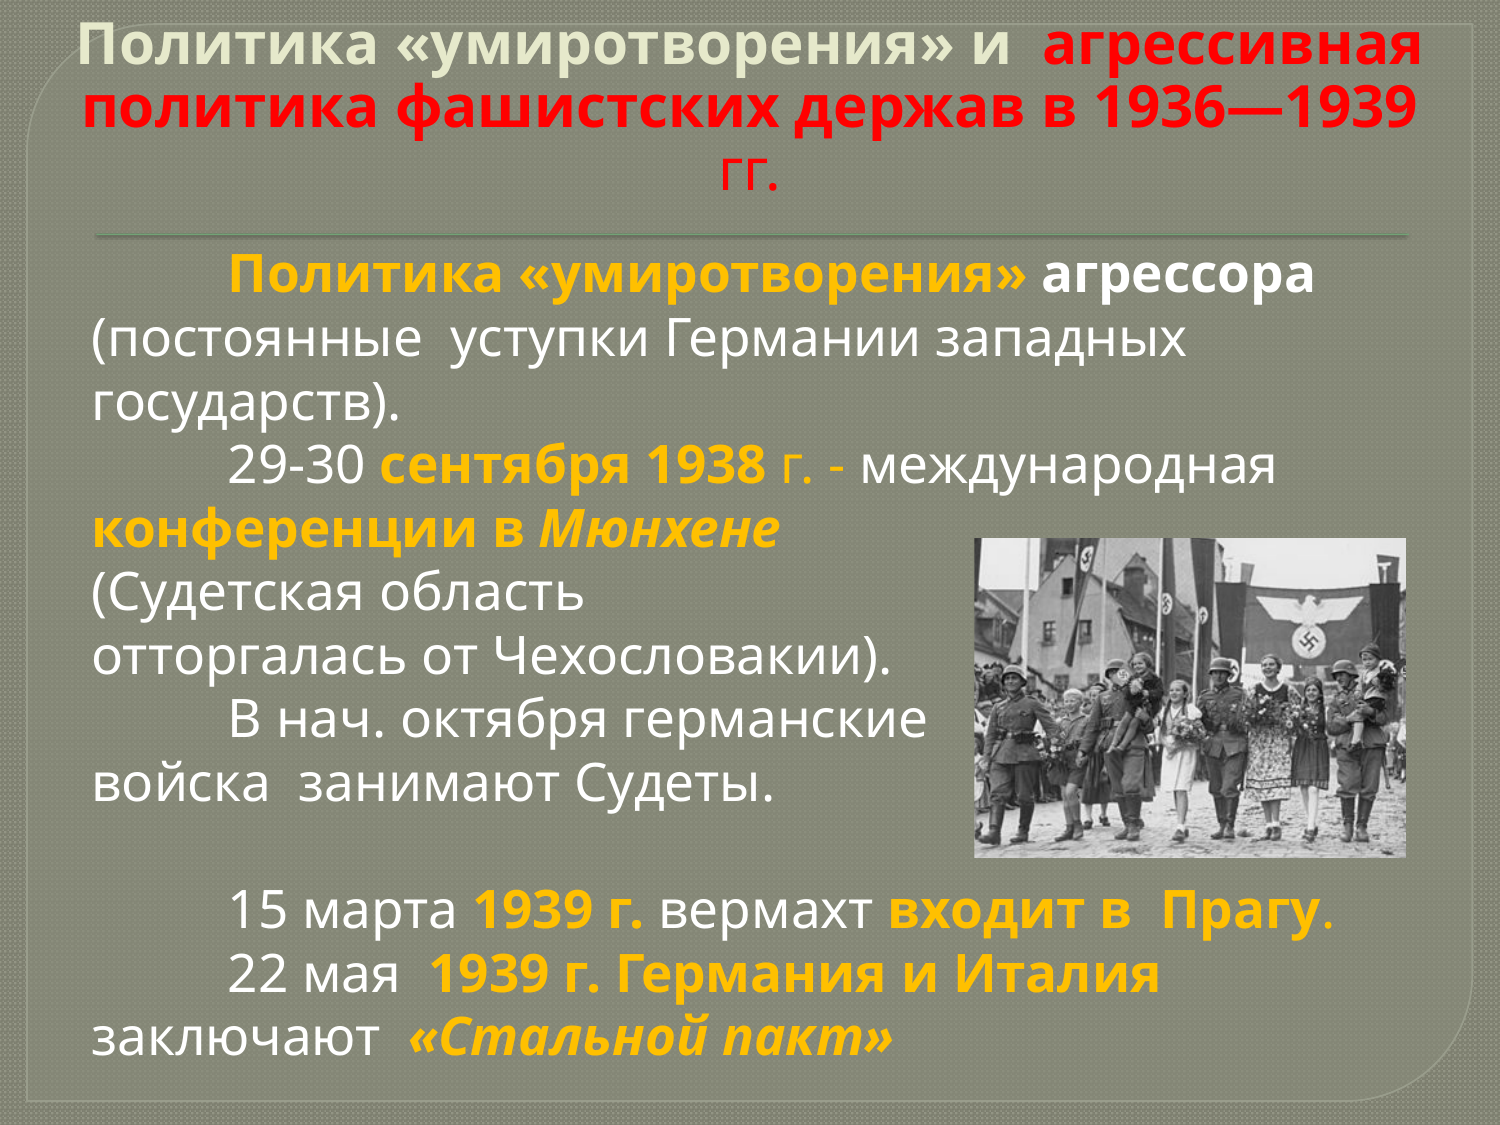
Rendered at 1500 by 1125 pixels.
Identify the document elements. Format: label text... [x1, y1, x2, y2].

title Политика «умиротворения» и агрессивная политика фашистских держав в 1936—1939 гг. [38, 101, 1462, 211]
list Политика «умиротворения» агрессора (по­стоянные уступки Германии западных государств). 29-30 сентября 1938 г. - международная конференции в Мюн­хене (Судетская область отторгалась от Чехословакии). В нач. октября германские войска занимают Судеты. 15 марта 1939 г. вермахт входит в Прагу. 22 мая 1939 г. Германия и Италия заключают «Сталь­ной пакт» [76, 228, 1471, 1083]
picture [974, 538, 1407, 859]
